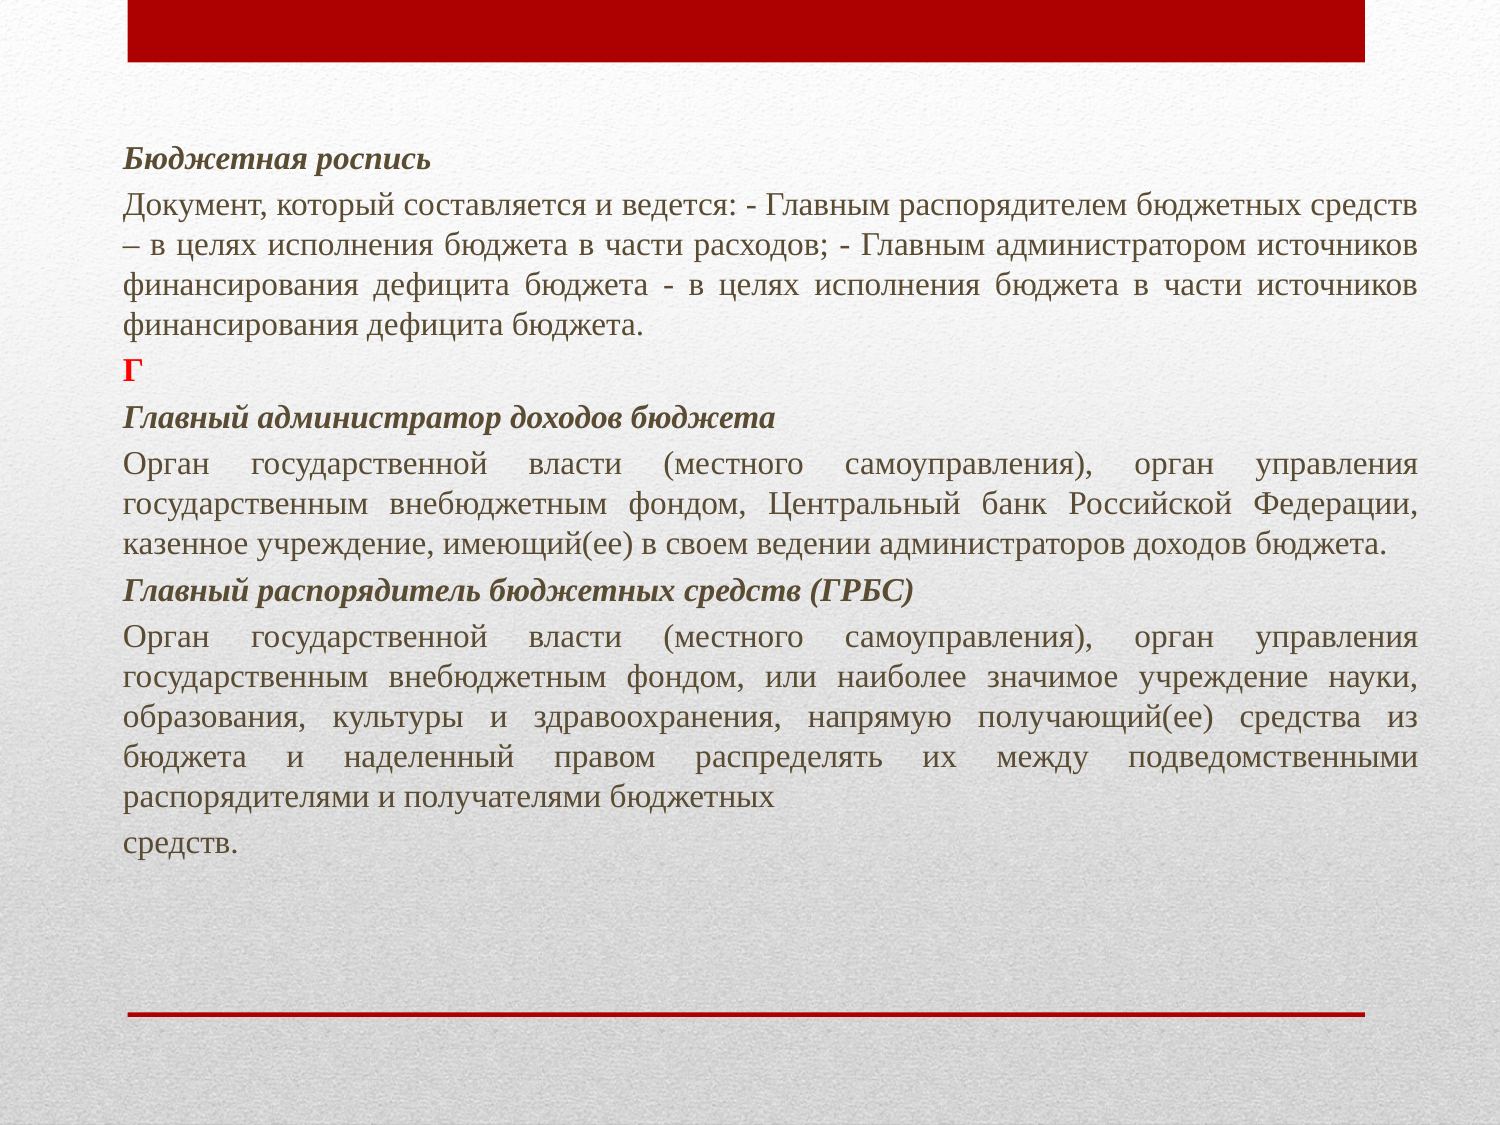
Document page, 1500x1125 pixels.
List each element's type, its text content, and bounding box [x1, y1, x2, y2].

list Бюджетная роспись Документ, который составляется и ведется: - Главным распорядителем бюджетных средств – в целях исполнения бюджета в части расходов; - Главным администратором источников финансирования дефицита бюджета - в целях исполнения бюджета в части источников финансирования дефицита бюджета. Г Главный администратор доходов бюджета Орган государственной власти (местного самоуправления), орган управления государственным внебюджетным фондом, Центральный банк Российской Федерации, казенное учреждение, имеющий(ее) в своем ведении администраторов доходов бюджета. Главный распорядитель бюджетных средств (ГРБС) Орган государственной власти (местного самоуправления), орган управления государственным внебюджетным фондом, или наиболее значимое учреждение науки, образования, культуры и здравоохранения, напрямую получающий(ее) средства из бюджета и наделенный правом распределять их между подведомственными распорядителями и получателями бюджетных средств. [100, 66, 1436, 1012]
